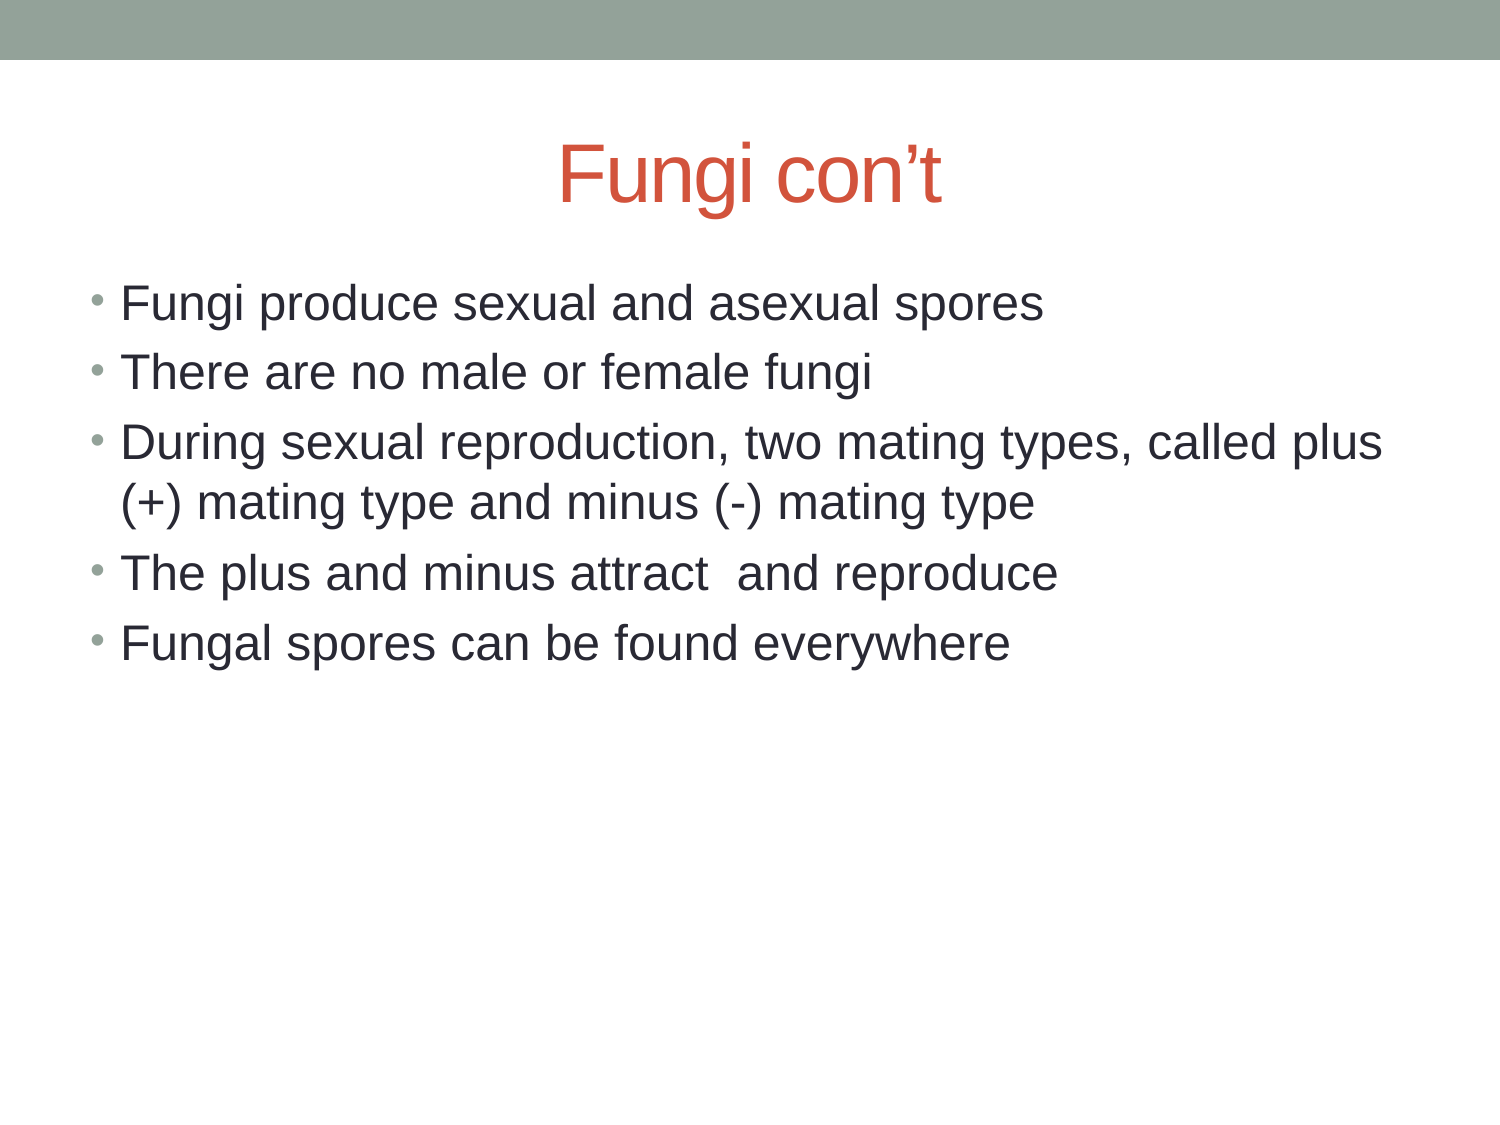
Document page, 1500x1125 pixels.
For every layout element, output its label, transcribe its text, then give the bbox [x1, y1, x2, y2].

title Fungi con’t [75, 87, 1425, 250]
list Fungi produce sexual and asexual spores There are no male or female fungi During sexual reproduction, two mating types, called plus (+) mating type and minus (-) mating type The plus and minus attract and reproduce Fungal spores can be found everywhere [75, 262, 1425, 1063]
